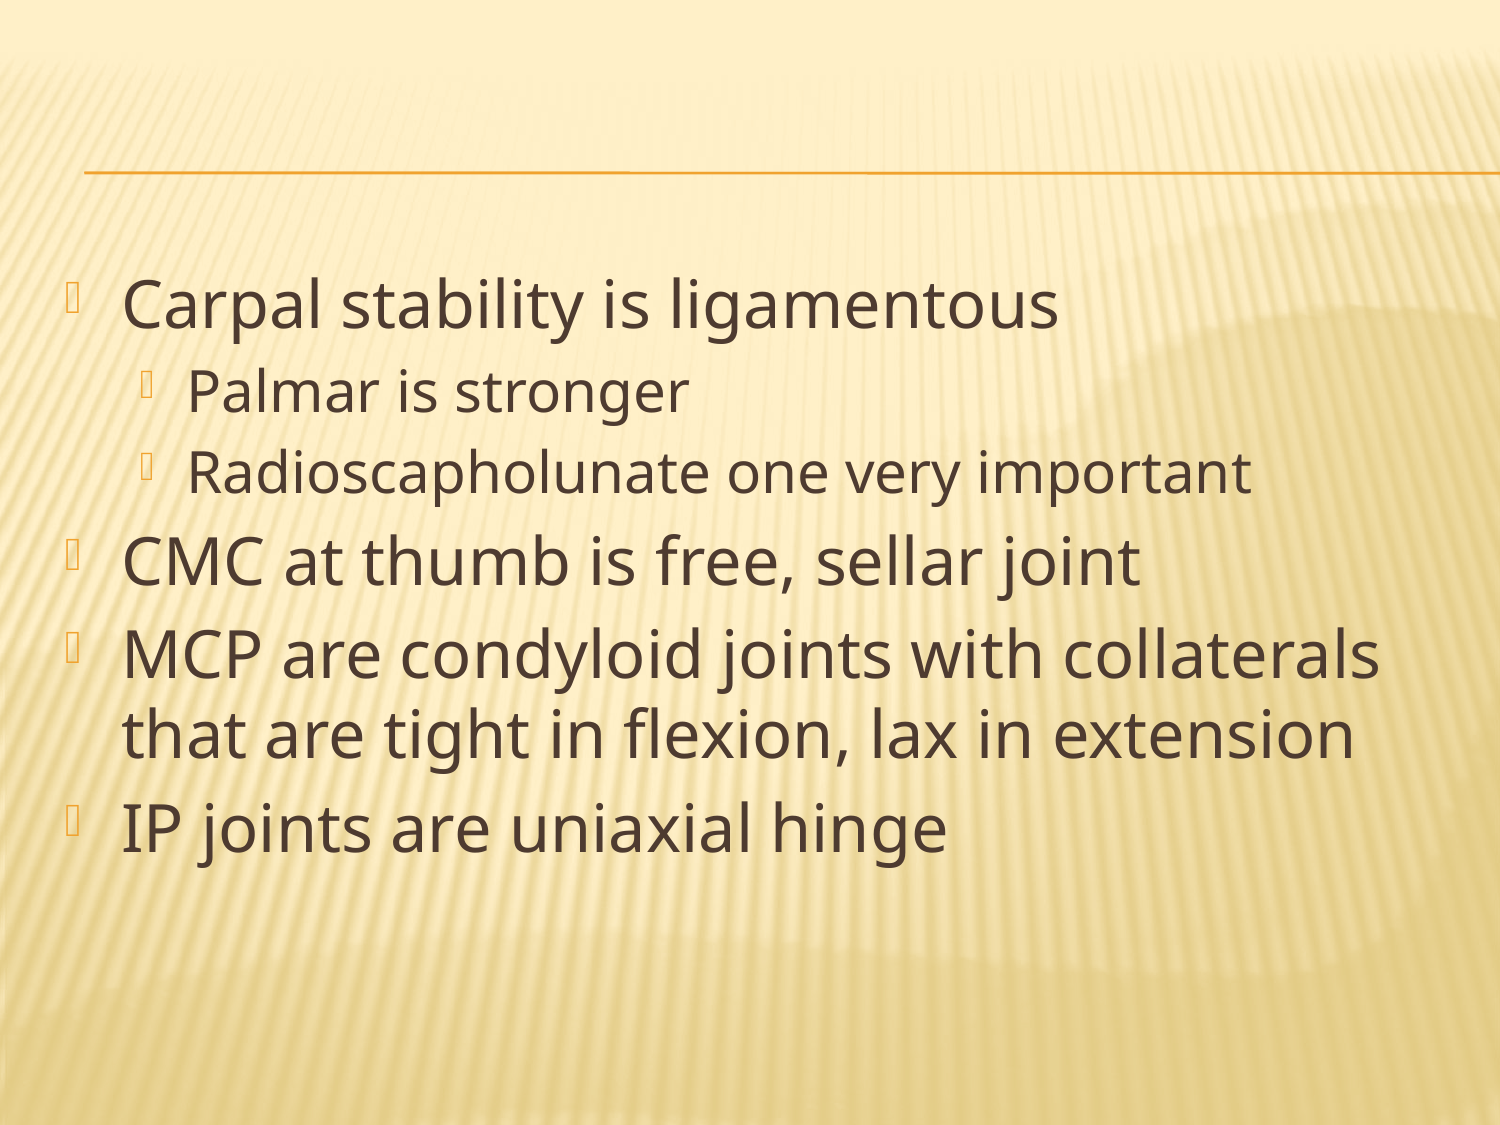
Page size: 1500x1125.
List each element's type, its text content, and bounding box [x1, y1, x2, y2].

list Carpal stability is ligamentous Palmar is stronger Radioscapholunate one very important CMC at thumb is free, sellar joint MCP are condyloid joints with collaterals that are tight in flexion, lax in extension IP joints are uniaxial hinge [50, 254, 1475, 998]
